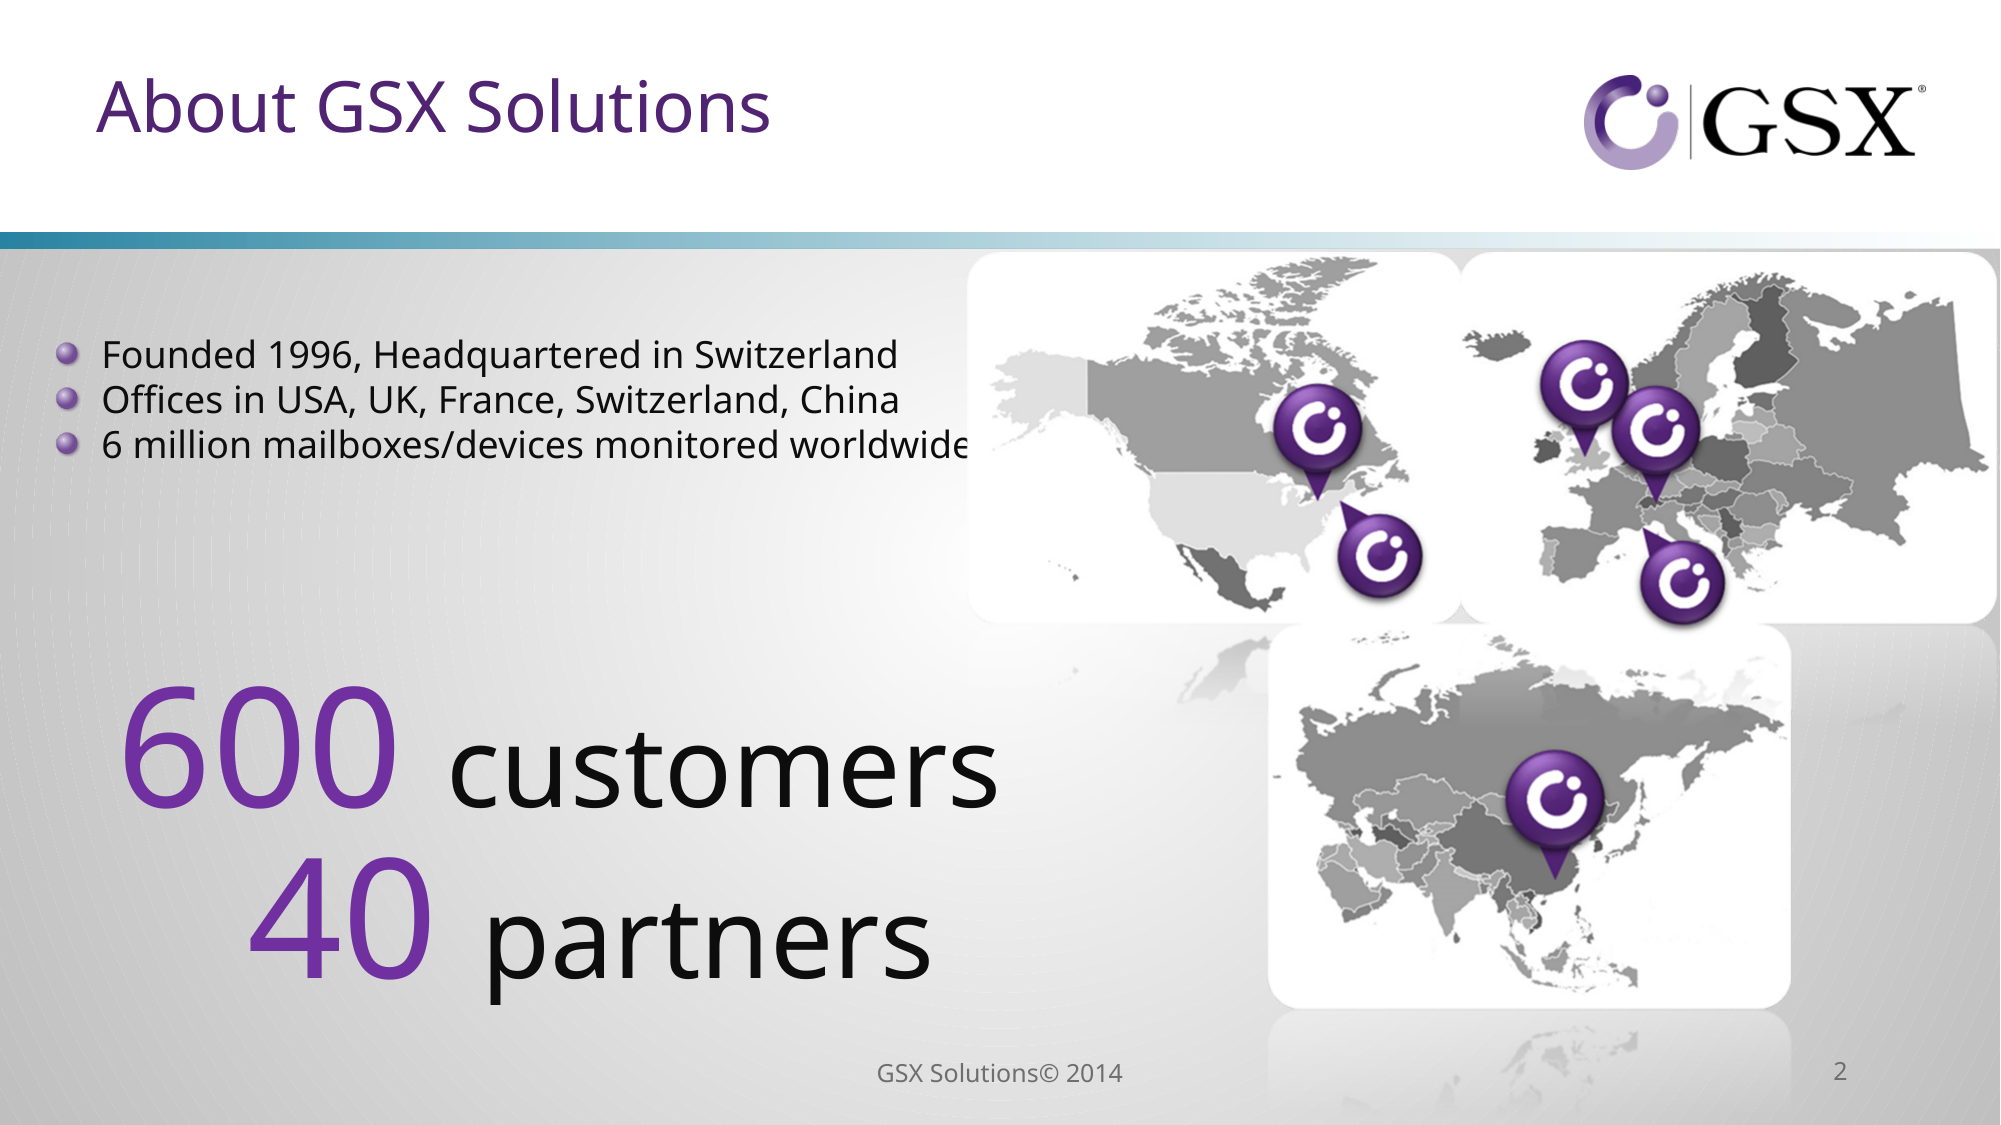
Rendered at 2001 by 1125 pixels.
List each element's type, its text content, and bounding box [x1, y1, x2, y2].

text_box 40 partners [232, 804, 950, 1019]
text_box Founded 1996, Headquartered in Switzerland Offices in USA, UK, France, Switzerland, China 6 million mailboxes/devices monitored worldwide [39, 323, 964, 474]
picture [1584, 75, 1926, 170]
text_box 600 customers [102, 633, 964, 848]
text_box [0, 232, 2000, 250]
picture [964, 252, 2000, 1125]
picture [54, 430, 81, 457]
picture [54, 340, 81, 367]
title About GSX Solutions [81, 0, 1441, 219]
footer GSX Solutions© 2014 [662, 1042, 964, 1103]
picture [54, 385, 81, 412]
